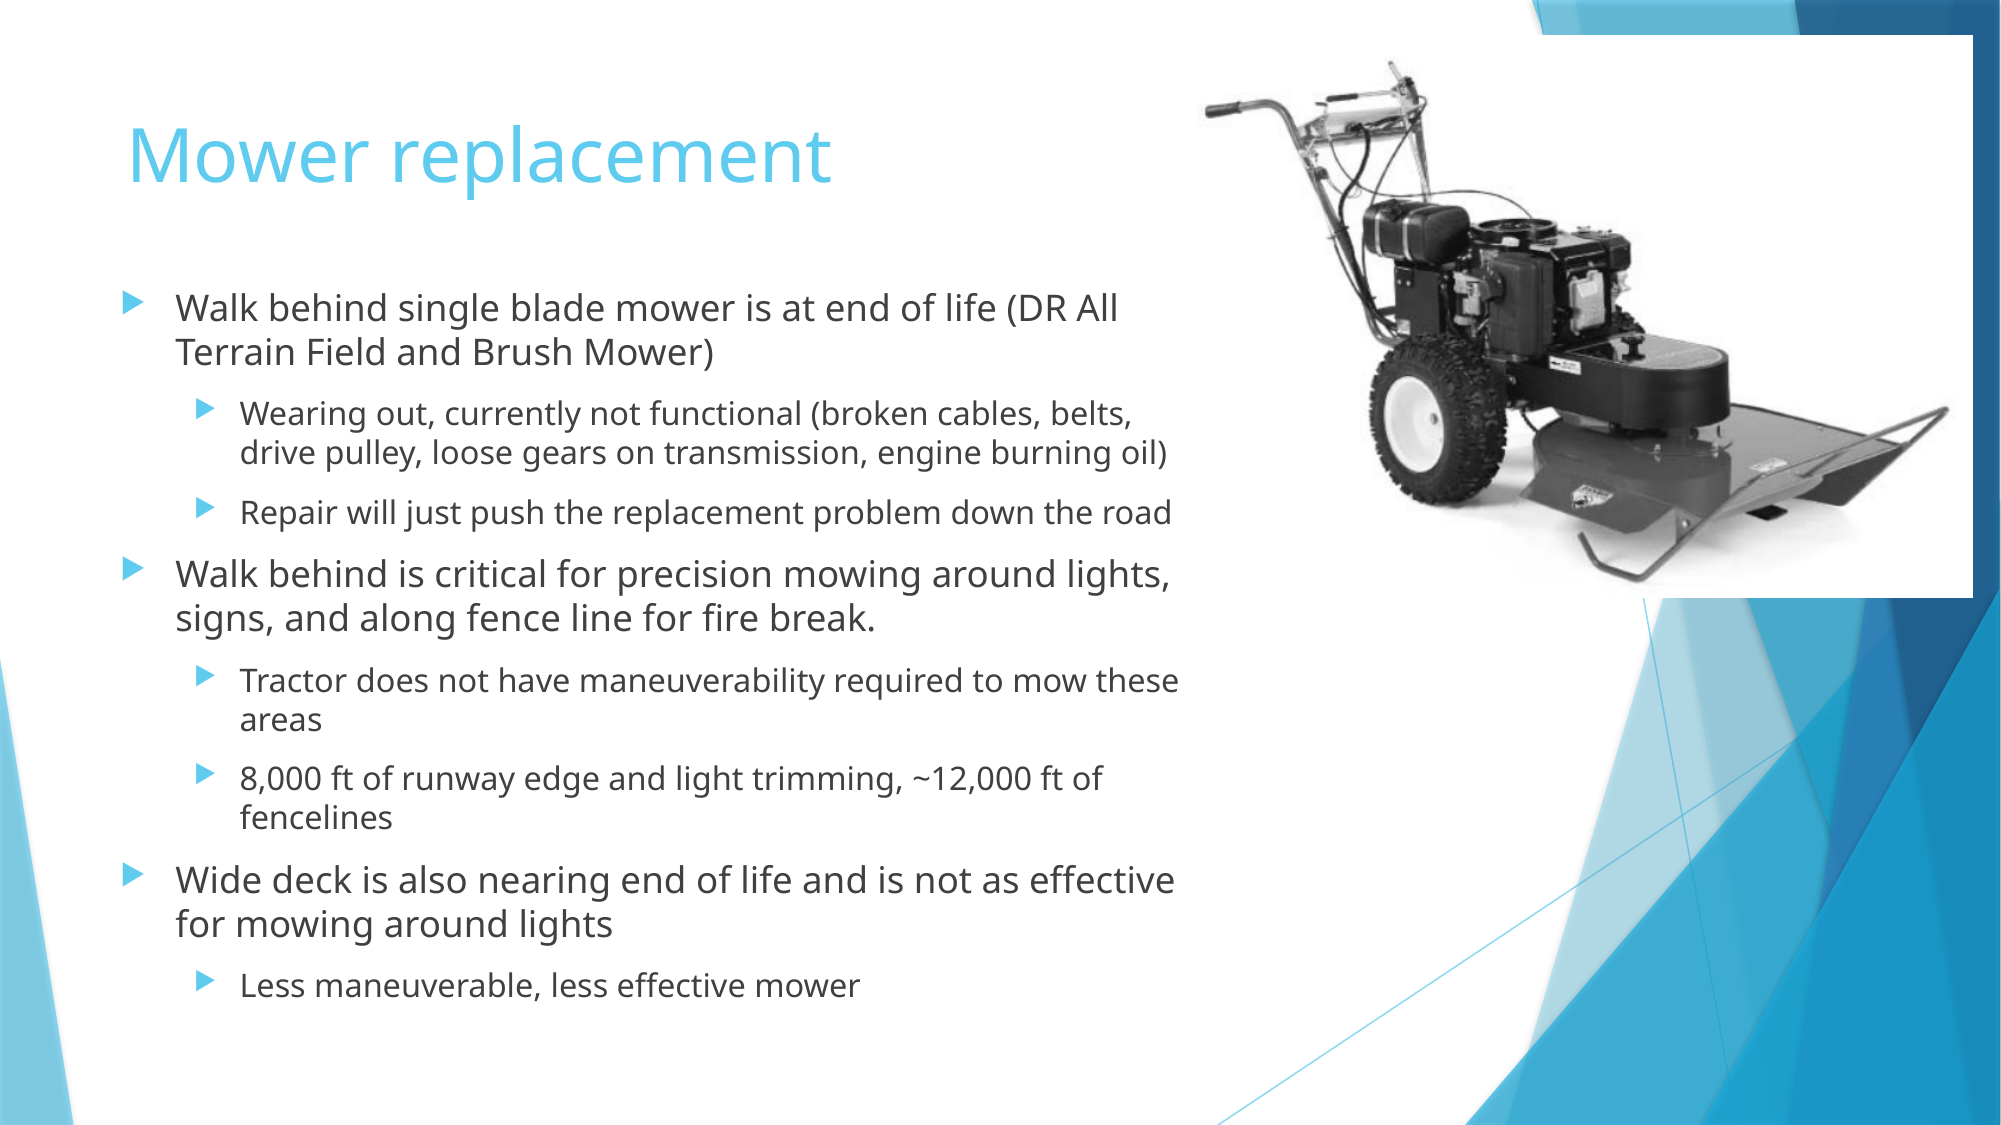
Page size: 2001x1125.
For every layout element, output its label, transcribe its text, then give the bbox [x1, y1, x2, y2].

title Mower replacement [111, 99, 1180, 277]
list Walk behind single blade mower is at end of life (DR All Terrain Field and Brush Mower) Wearing out, currently not functional (broken cables, belts, drive pulley, loose gears on transmission, engine burning oil) Repair will just push the replacement problem down the road Walk behind is critical for precision mowing around lights, signs, and along fence line for fire break. Tractor does not have maneuverability required to mow these areas 8,000 ft of runway edge and light trimming, ~12,000 ft of fencelines Wide deck is also nearing end of life and is not as effective for mowing around lights Less maneuverable, less effective mower [105, 277, 1213, 1049]
picture [1184, 34, 1974, 599]
